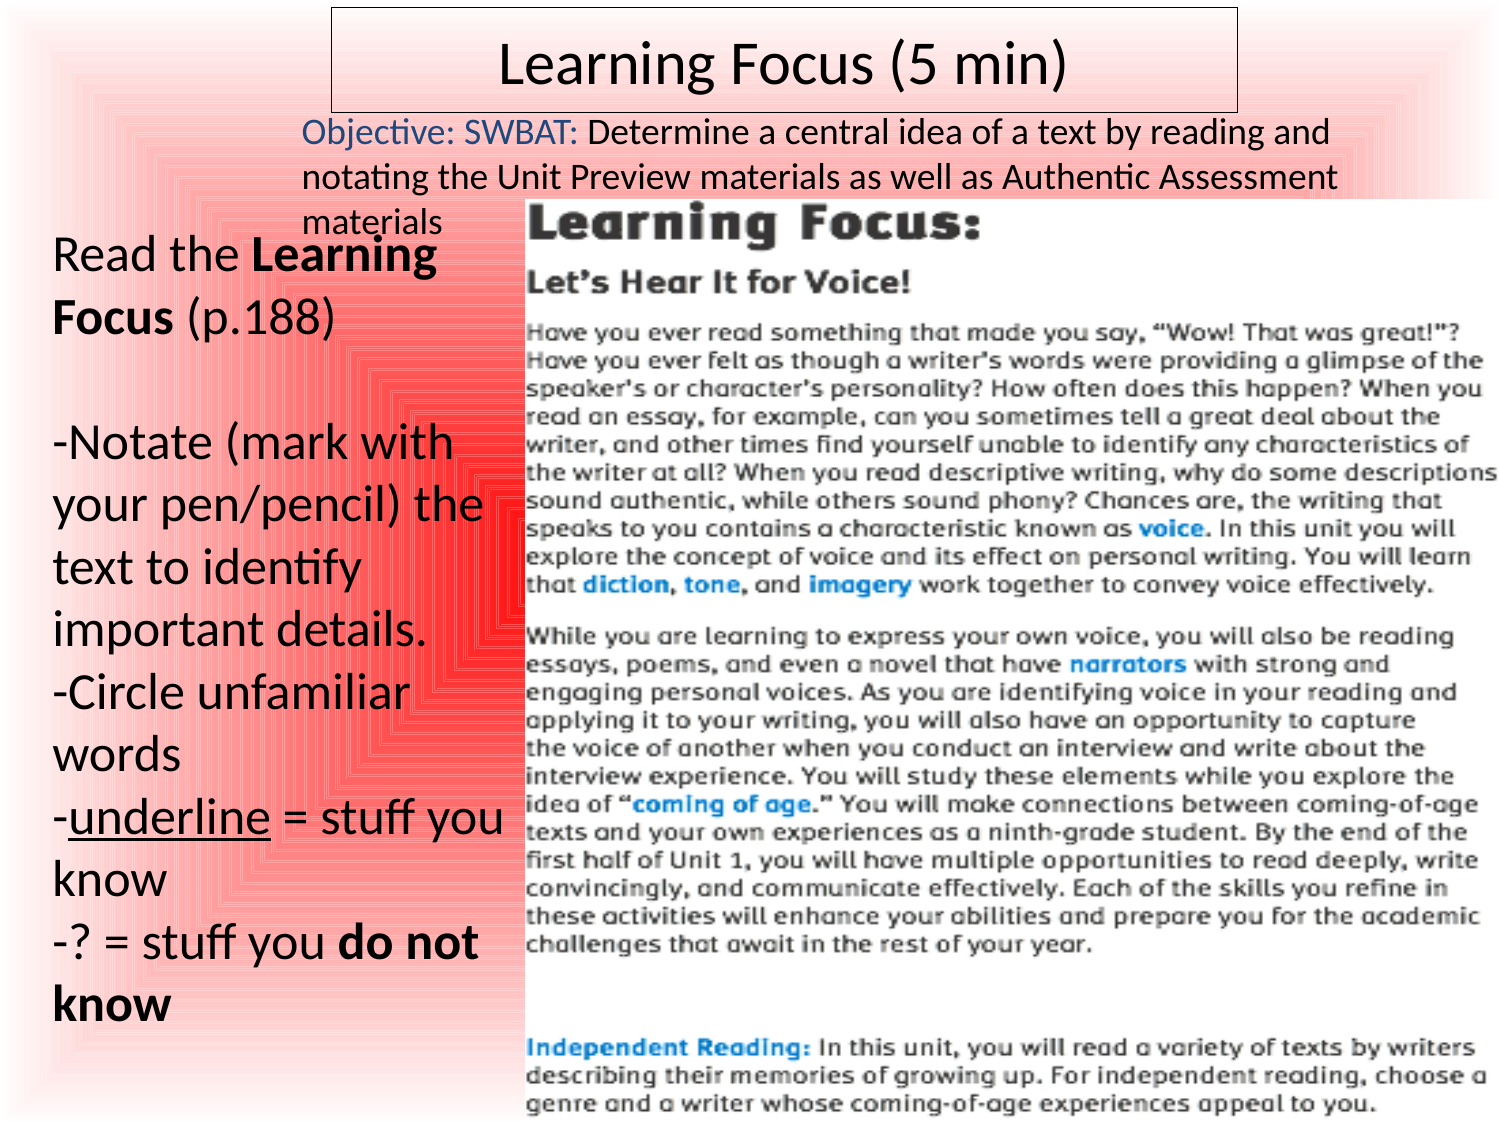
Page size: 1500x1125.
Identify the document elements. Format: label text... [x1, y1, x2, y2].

title Learning Focus (5 min) [331, 7, 1238, 99]
text_box Read the Learning Focus (p.188) -Notate (mark with your pen/pencil) the text to identify important details. -Circle unfamiliar words -underline = stuff you know -? = stuff you do not know [37, 212, 519, 1040]
text_box Objective: SWBAT: Determine a central idea of a text by reading and notating the Unit Preview materials as well as Authentic Assessment materials [108, 99, 1450, 212]
picture [524, 199, 1500, 1125]
